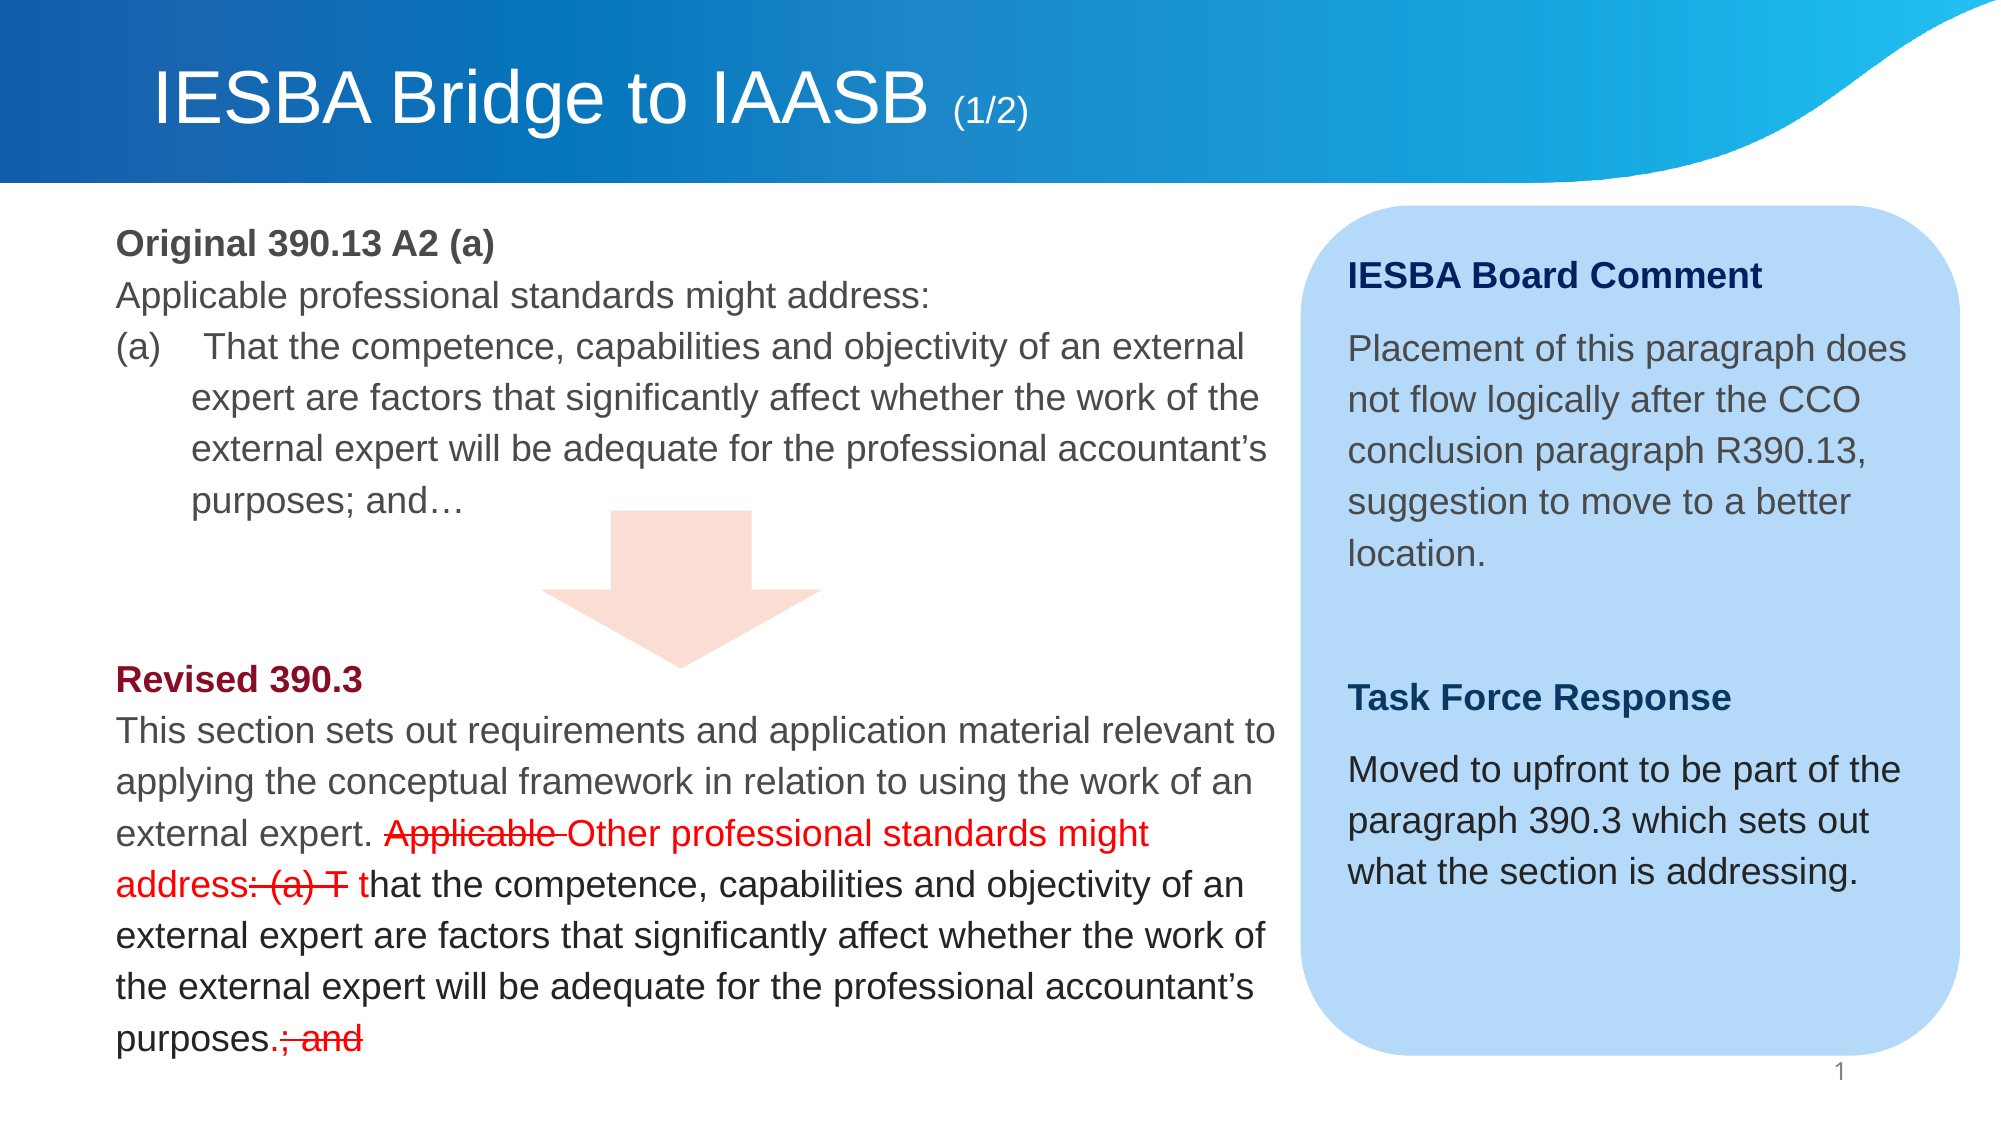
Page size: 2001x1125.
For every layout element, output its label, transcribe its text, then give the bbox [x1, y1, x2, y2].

text_box IESBA Board Comment Placement of this paragraph does not flow logically after the CCO conclusion paragraph R390.13, suggestion to move to a better location. Task Force Response Moved to upfront to be part of the paragraph 390.3 which sets out what the section is addressing. [1299, 204, 1962, 1057]
slide_number 1 [1412, 1057, 1863, 1103]
list Original 390.13 A2 (a) Applicable professional standards might address: (a) That the competence, capabilities and objectivity of an external expert are factors that significantly affect whether the work of the external expert will be adequate for the professional accountant’s purposes; and… [100, 205, 1301, 558]
text_box Revised 390.3 This section sets out requirements and application material relevant to applying the conceptual framework in relation to using the work of an external expert. Applicable Other professional standards might address: (a) T that the competence, capabilities and objectivity of an external expert are factors that significantly affect whether the work of the external expert will be adequate for the professional accountant’s purposes.; and [100, 640, 1301, 1099]
text_box [1301, 934, 1729, 1043]
text_box [539, 509, 823, 670]
title IESBA Bridge to IAASB (1/2) [137, 5, 1863, 182]
picture [0, 0, 2000, 183]
